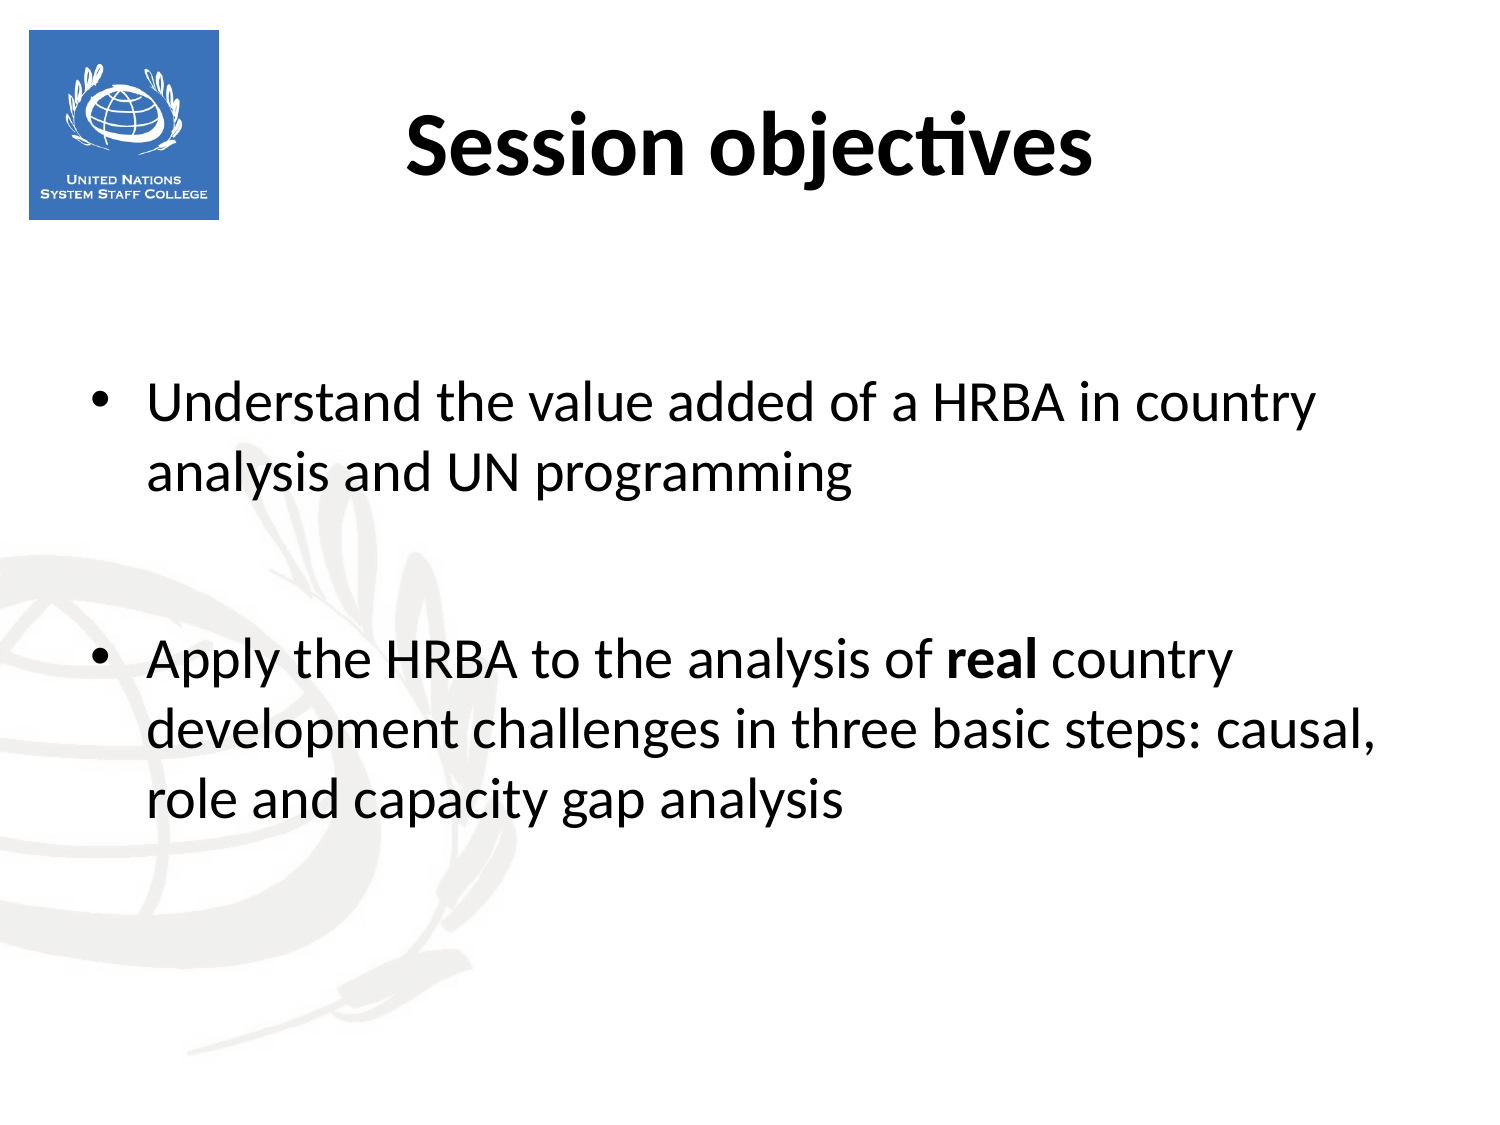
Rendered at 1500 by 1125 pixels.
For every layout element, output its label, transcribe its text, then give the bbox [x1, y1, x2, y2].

picture [29, 30, 219, 220]
list Understand the value added of a HRBA in country analysis and UN programming Apply the HRBA to the analysis of real country development challenges in three basic steps: causal, role and capacity gap analysis [74, 262, 1426, 1006]
title Session objectives [74, 44, 1426, 233]
